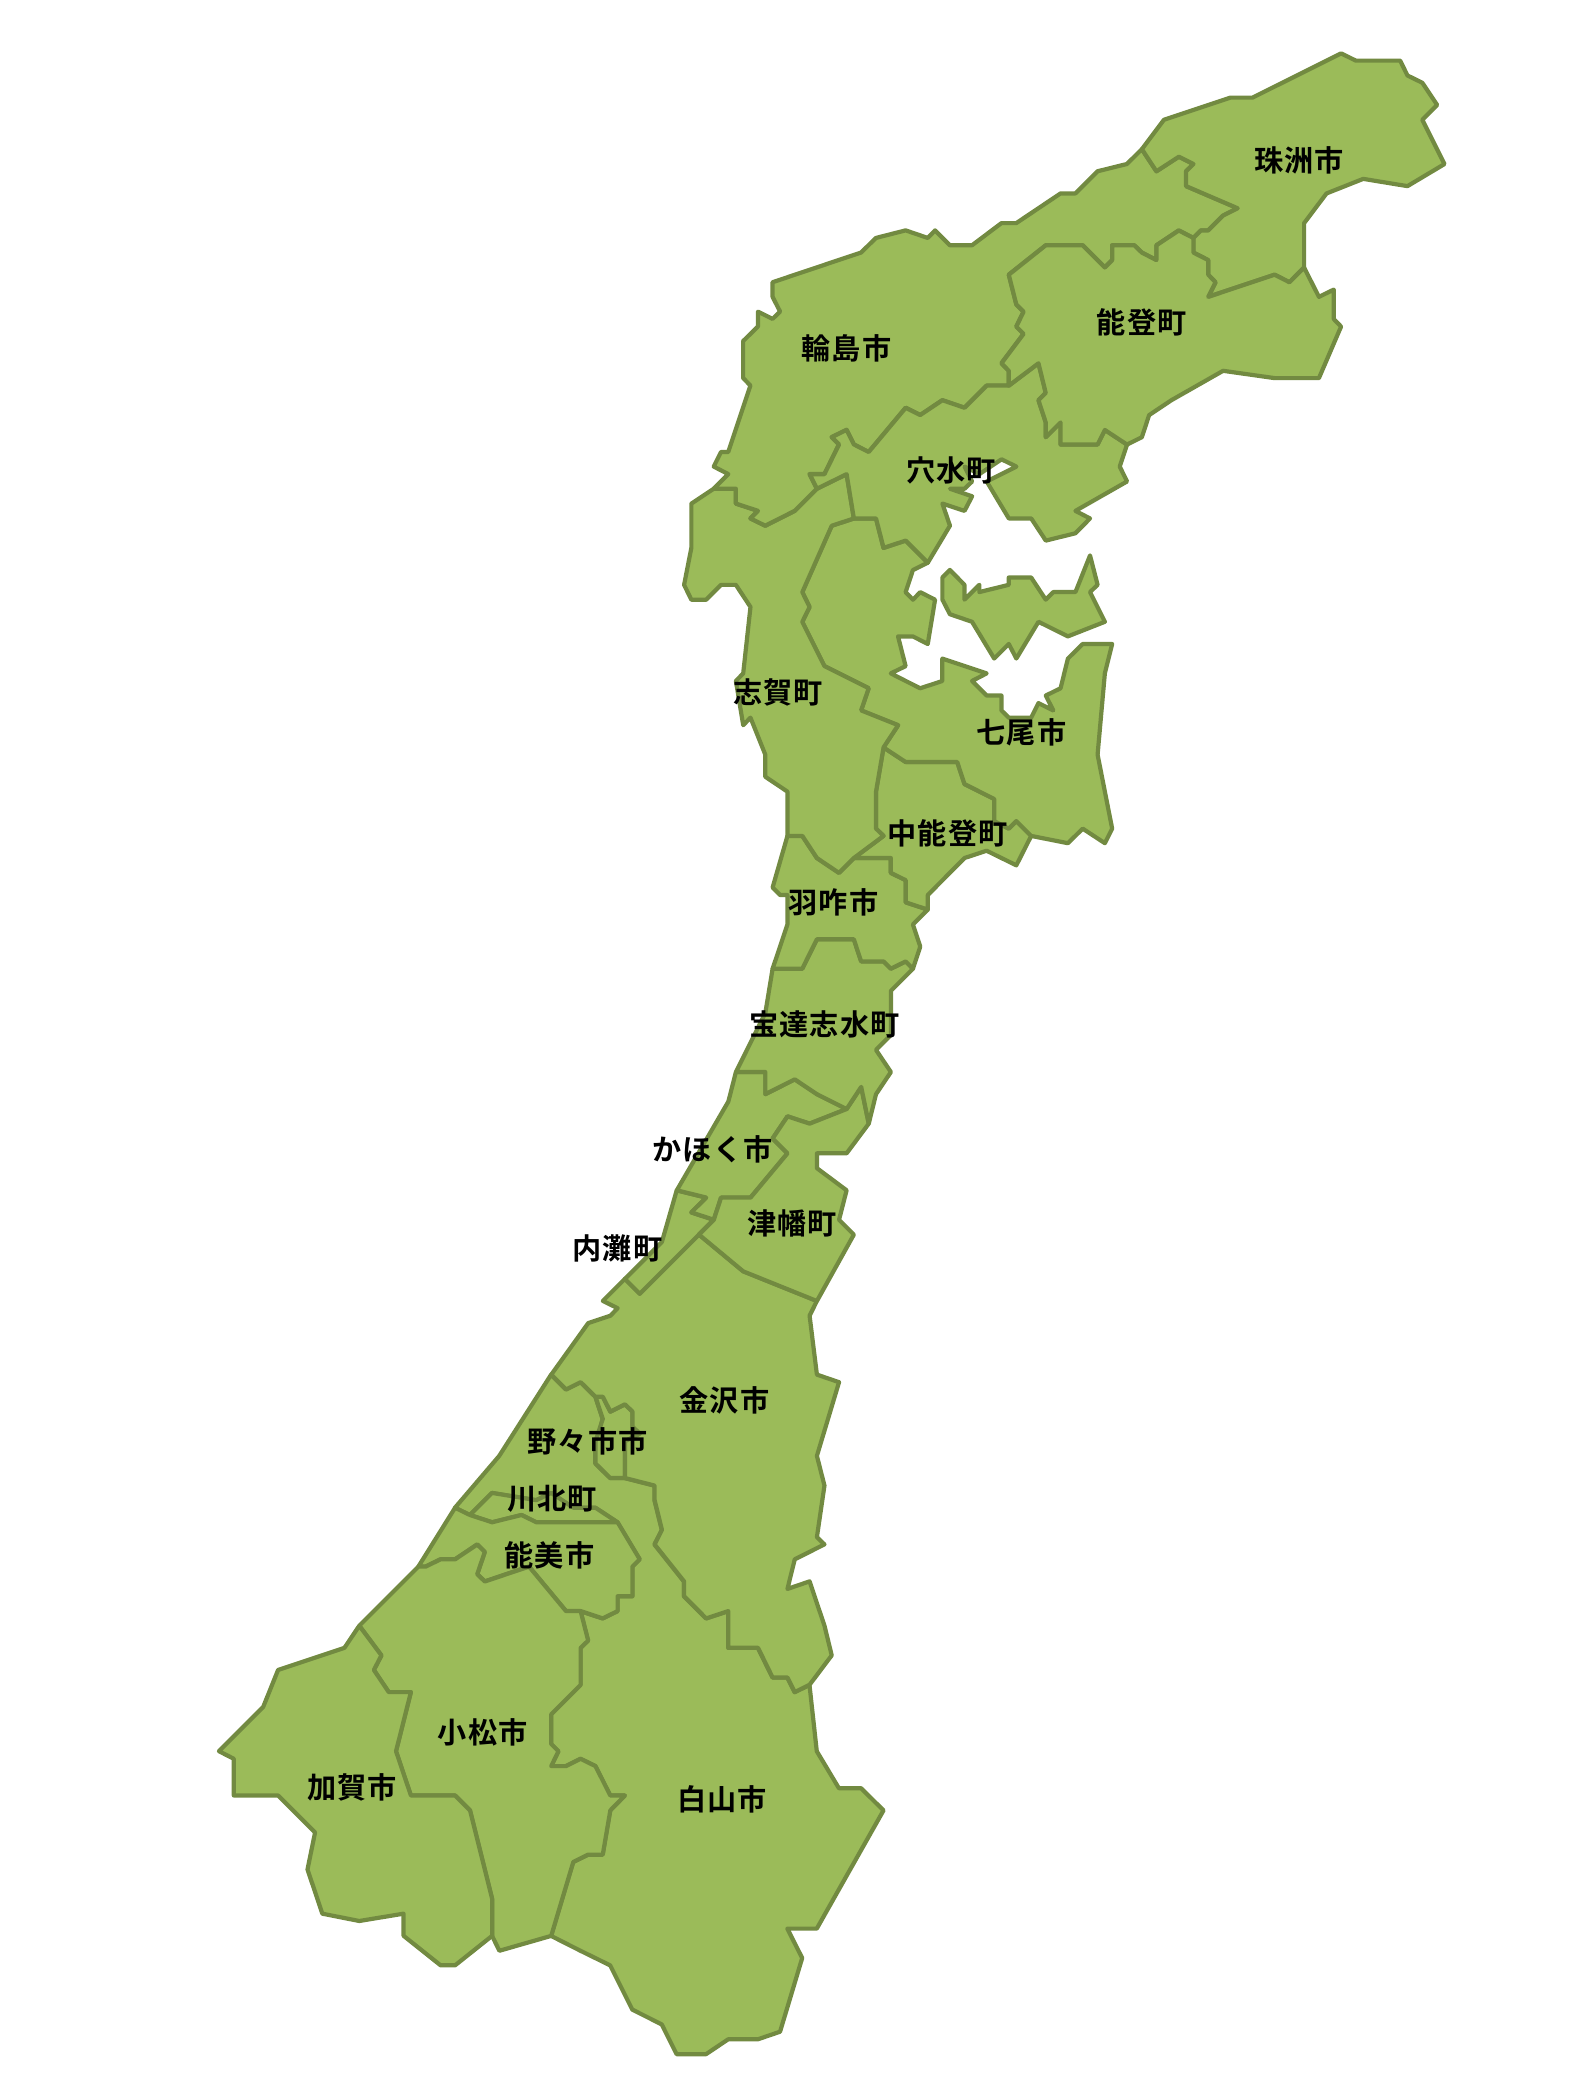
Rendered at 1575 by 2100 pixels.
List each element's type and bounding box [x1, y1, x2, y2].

text_box [218, 53, 1445, 2055]
